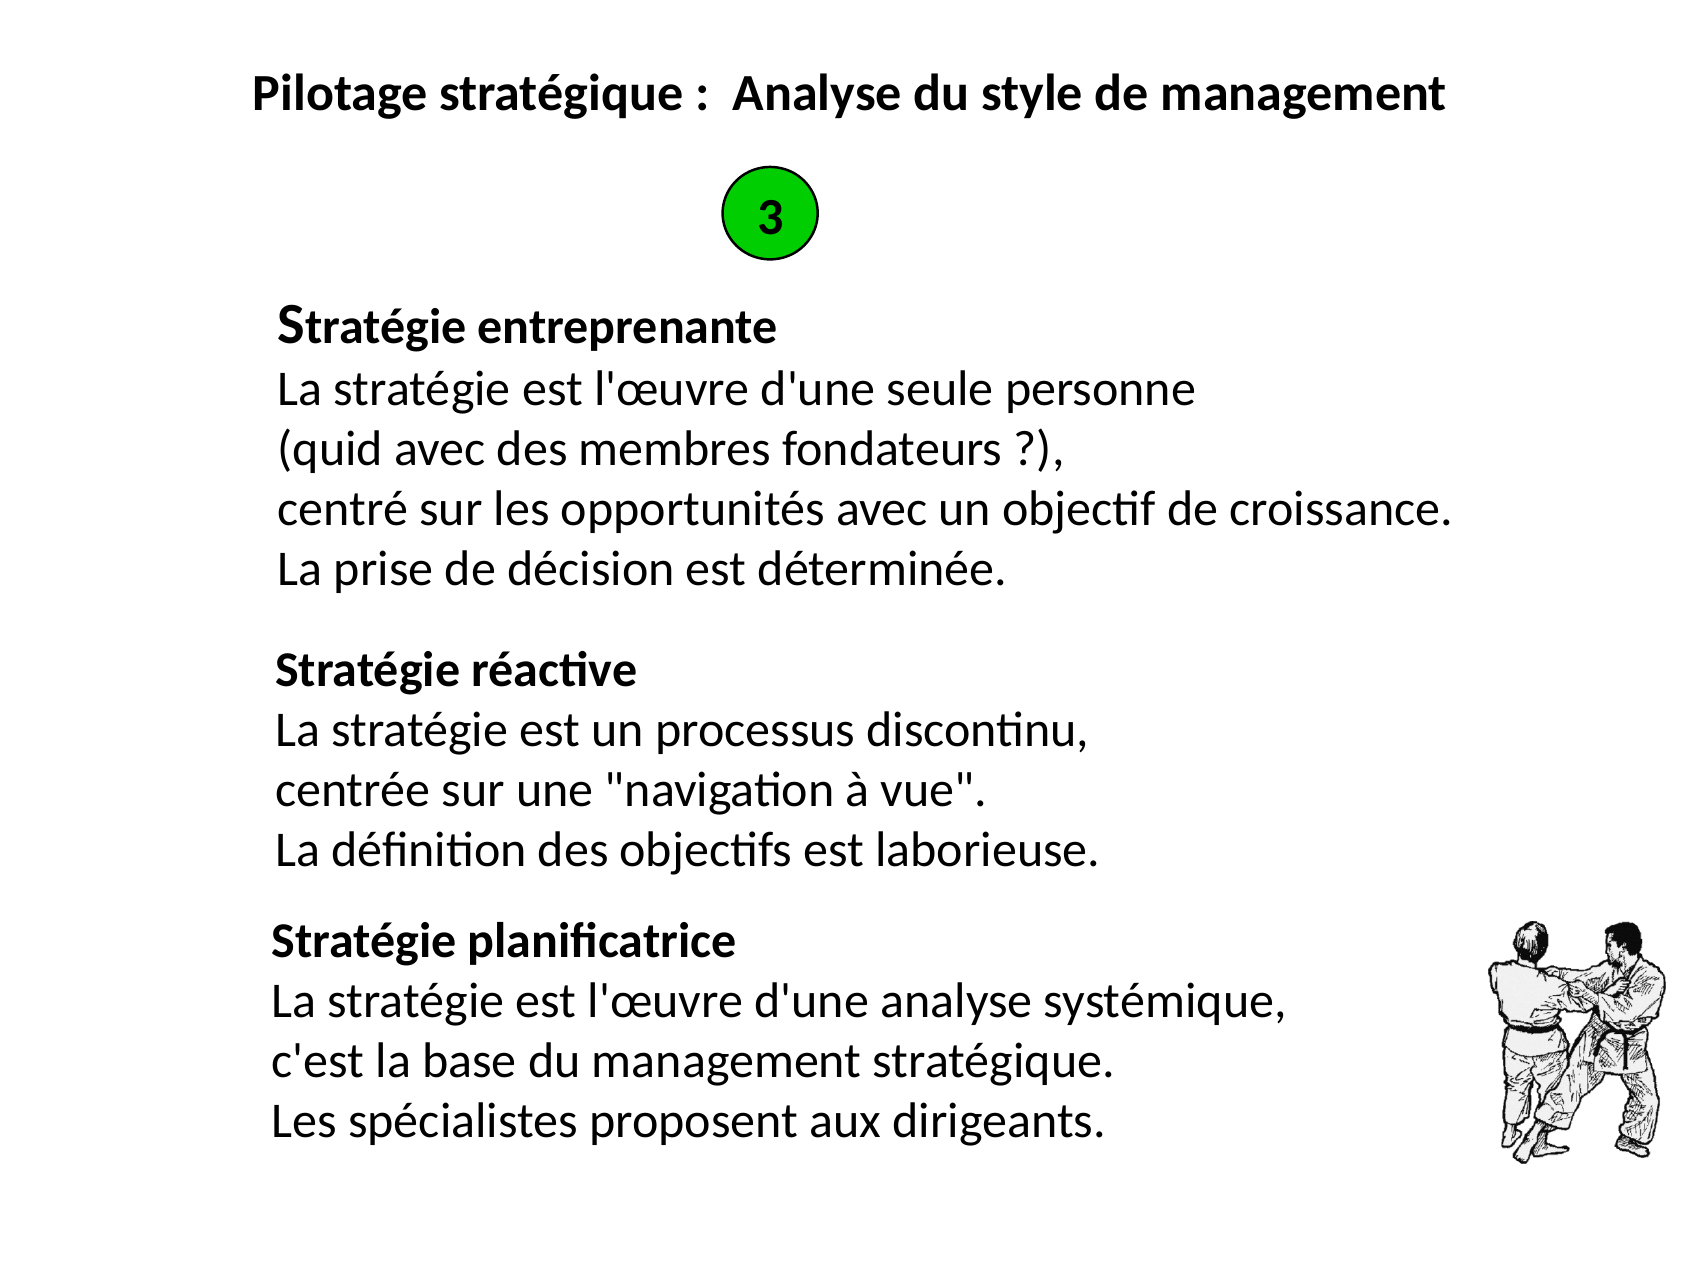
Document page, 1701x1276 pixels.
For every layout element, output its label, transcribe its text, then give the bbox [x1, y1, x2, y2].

text_box Pilotage stratégique : Analyse du style de management [0, 58, 1701, 152]
text_box Stratégie réactive La stratégie est un processus discontinu, centrée sur une "navigation à vue". La définition des objectifs est laborieuse. [212, 636, 1122, 886]
picture [1487, 920, 1666, 1165]
text_box Stratégie planificatrice La stratégie est l'œuvre d'une analyse systémique, c'est la base du management stratégique. Les spécialistes proposent aux dirigeants. [208, 907, 1265, 1158]
text_box Stratégie entreprenante La stratégie est l'œuvre d'une seule personne (quid avec des membres fondateurs ?), centré sur les opportunités avec un objectif de croissance. La prise de décision est déterminée. [214, 285, 1447, 535]
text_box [722, 166, 818, 260]
